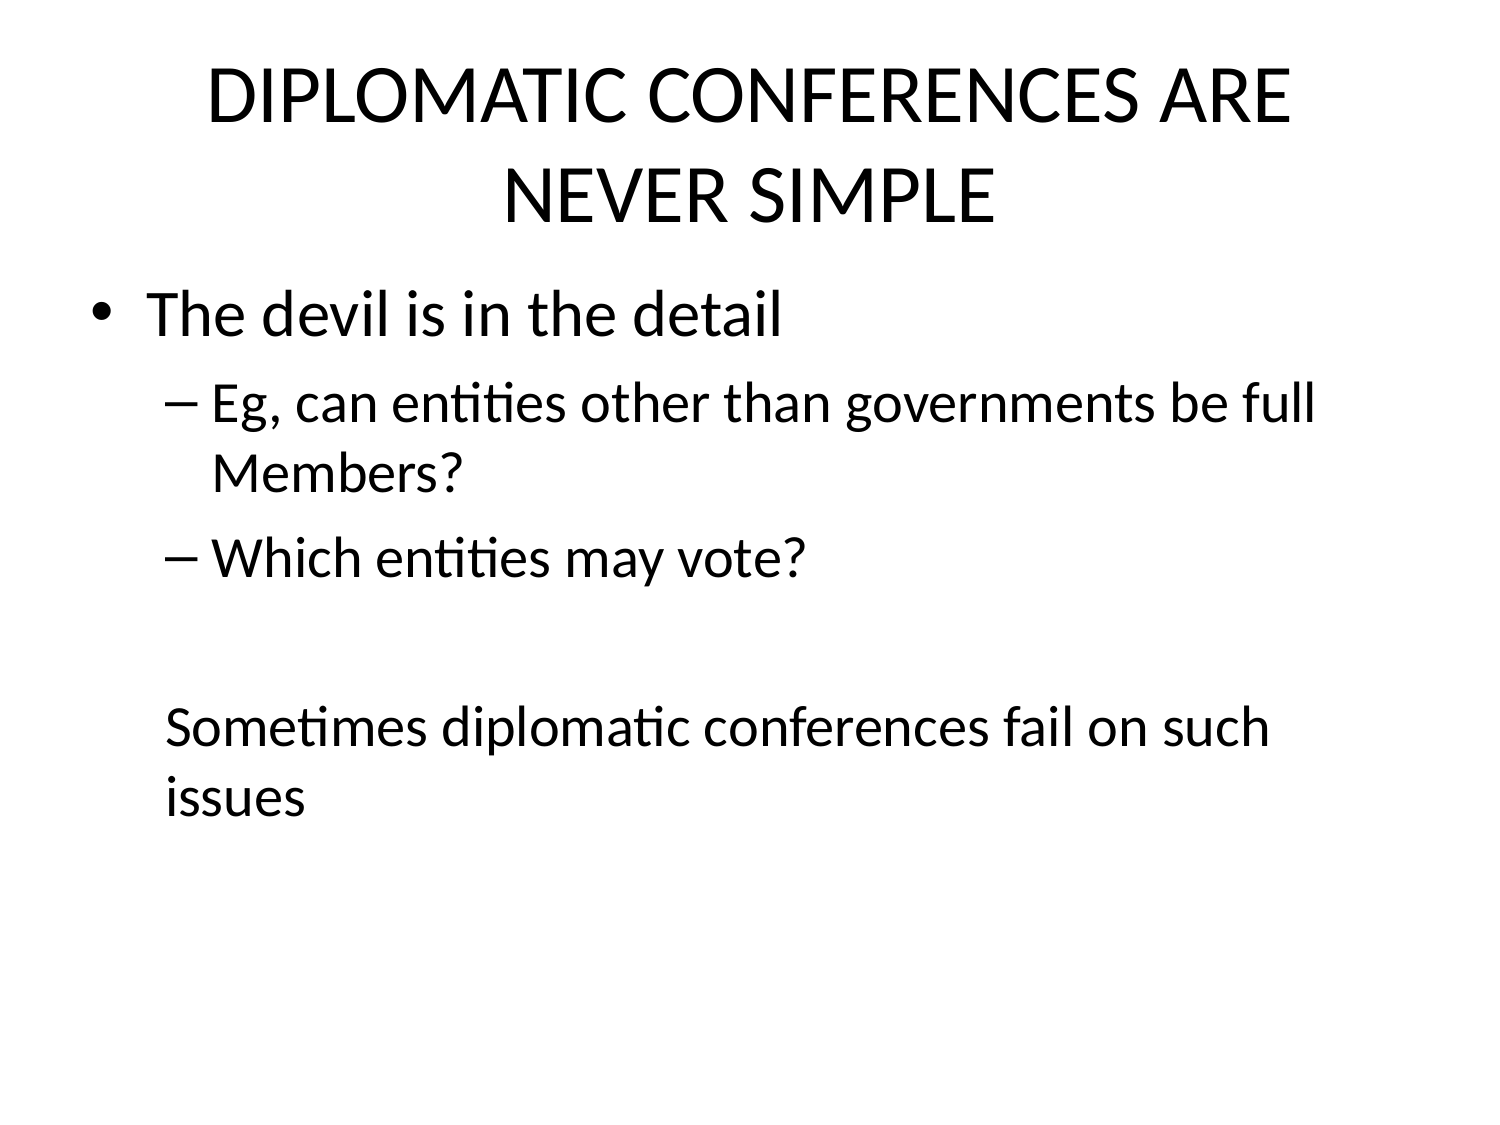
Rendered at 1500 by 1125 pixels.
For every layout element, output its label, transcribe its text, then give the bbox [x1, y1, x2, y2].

title DIPLOMATIC CONFERENCES ARE NEVER SIMPLE [75, 45, 1425, 233]
list The devil is in the detail Eg, can entities other than governments be full Members? Which entities may vote? Sometimes diplomatic conferences fail on such issues [75, 262, 1425, 1005]
